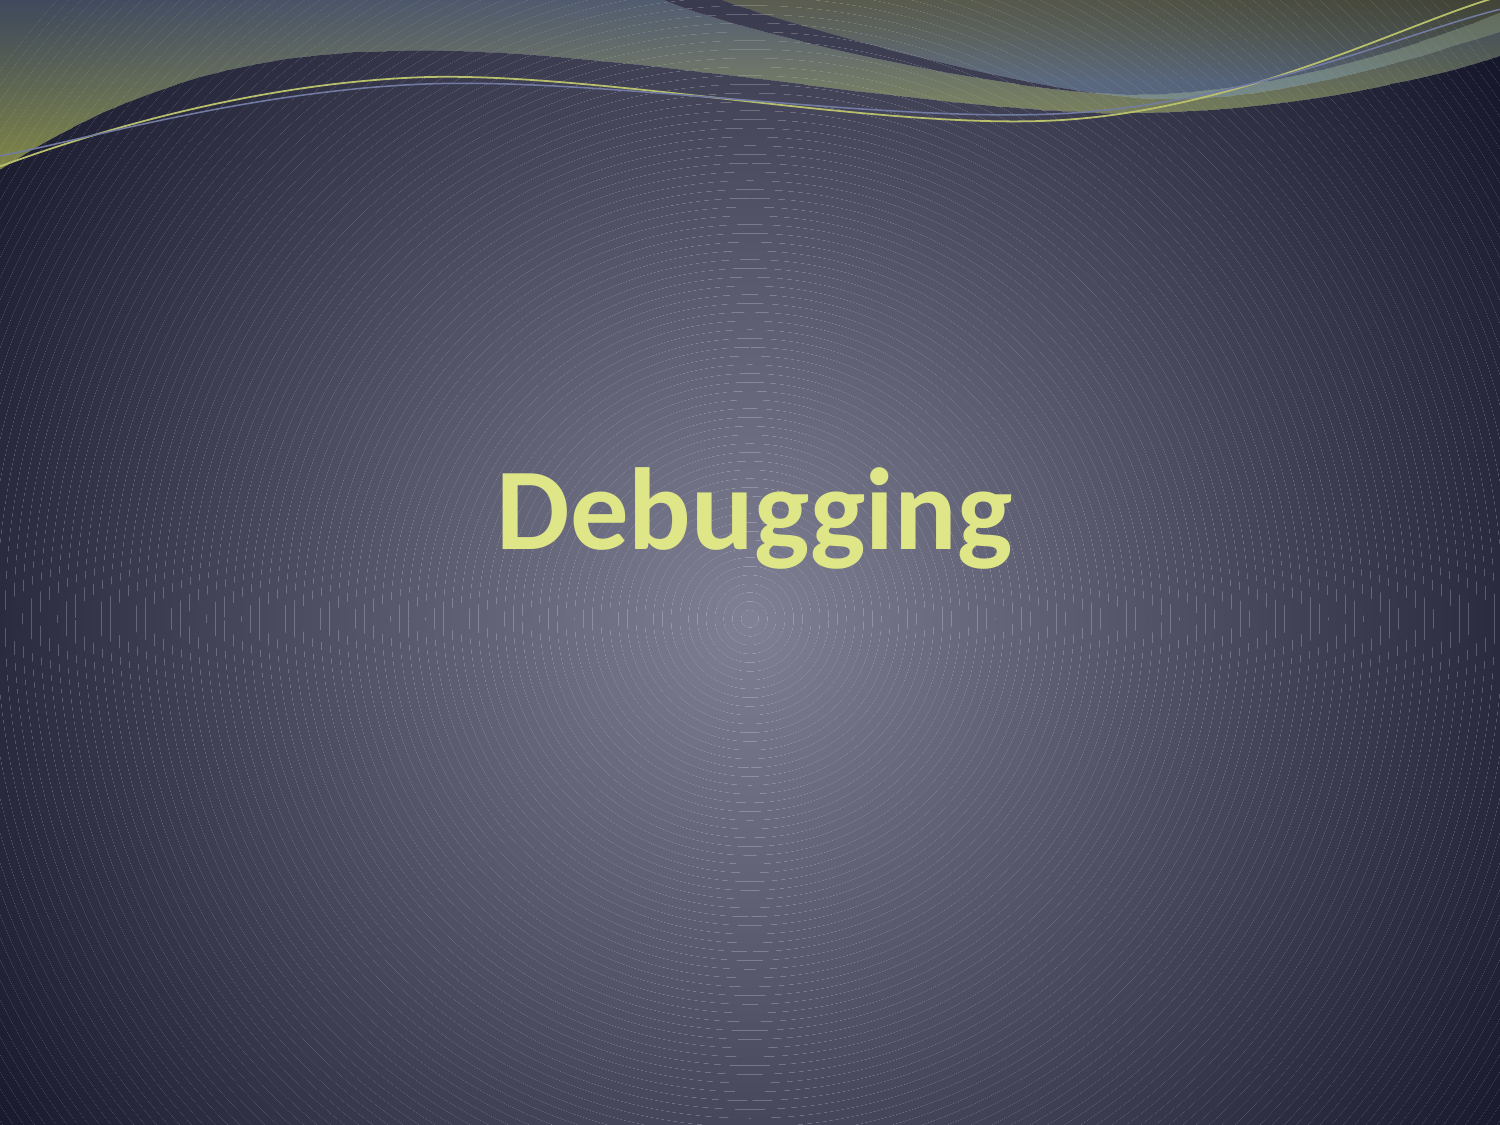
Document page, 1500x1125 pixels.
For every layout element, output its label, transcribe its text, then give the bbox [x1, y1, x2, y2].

title Debugging [112, 292, 1401, 856]
